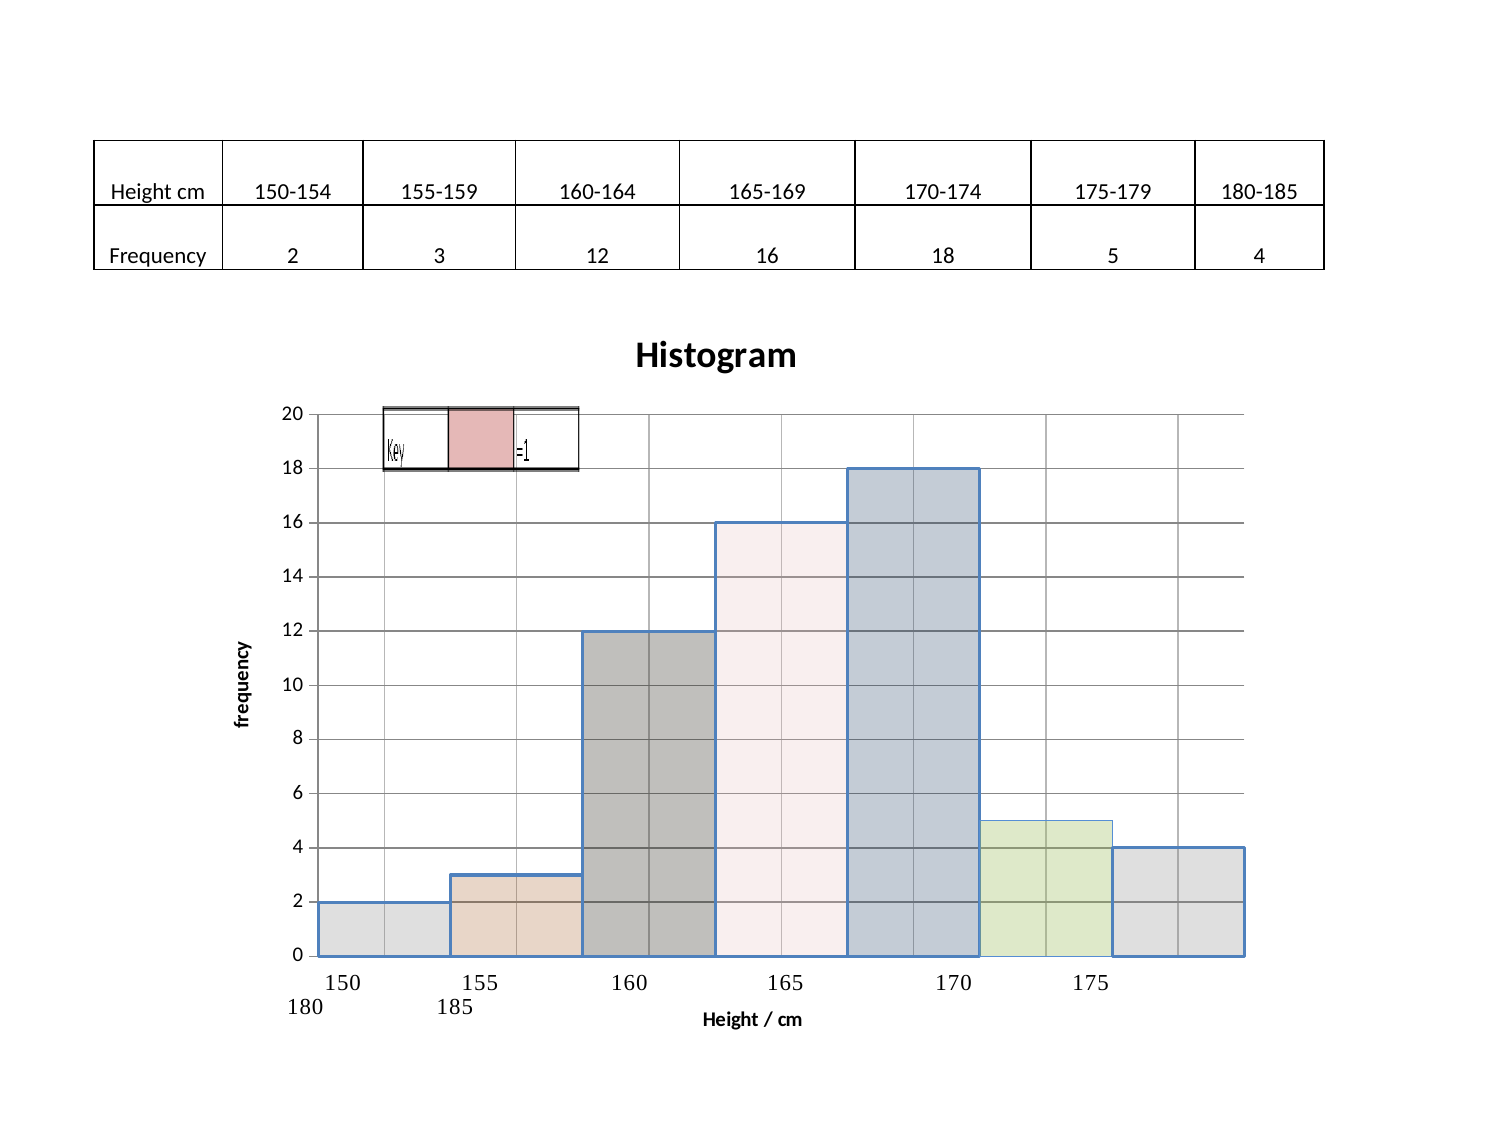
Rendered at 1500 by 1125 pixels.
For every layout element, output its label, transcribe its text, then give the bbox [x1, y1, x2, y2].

table_cell 16 [680, 206, 854, 269]
table_header 155-159 [364, 141, 515, 204]
table_cell 5 [1032, 206, 1194, 269]
chart [163, 304, 1278, 1055]
table_cell 2 [223, 206, 362, 269]
table_header 160-164 [516, 141, 679, 204]
table_cell 12 [516, 206, 679, 269]
table_header 150-154 [223, 141, 362, 204]
table_header 170-174 [856, 141, 1030, 204]
table_cell 4 [1196, 206, 1323, 269]
table_header Height cm [95, 141, 222, 204]
table_header 165-169 [680, 141, 854, 204]
table_cell Frequency [95, 206, 222, 269]
table_header 180-185 [1196, 141, 1323, 204]
table_cell 3 [364, 206, 515, 269]
table_cell 18 [856, 206, 1030, 269]
table_header 175-179 [1032, 141, 1194, 204]
